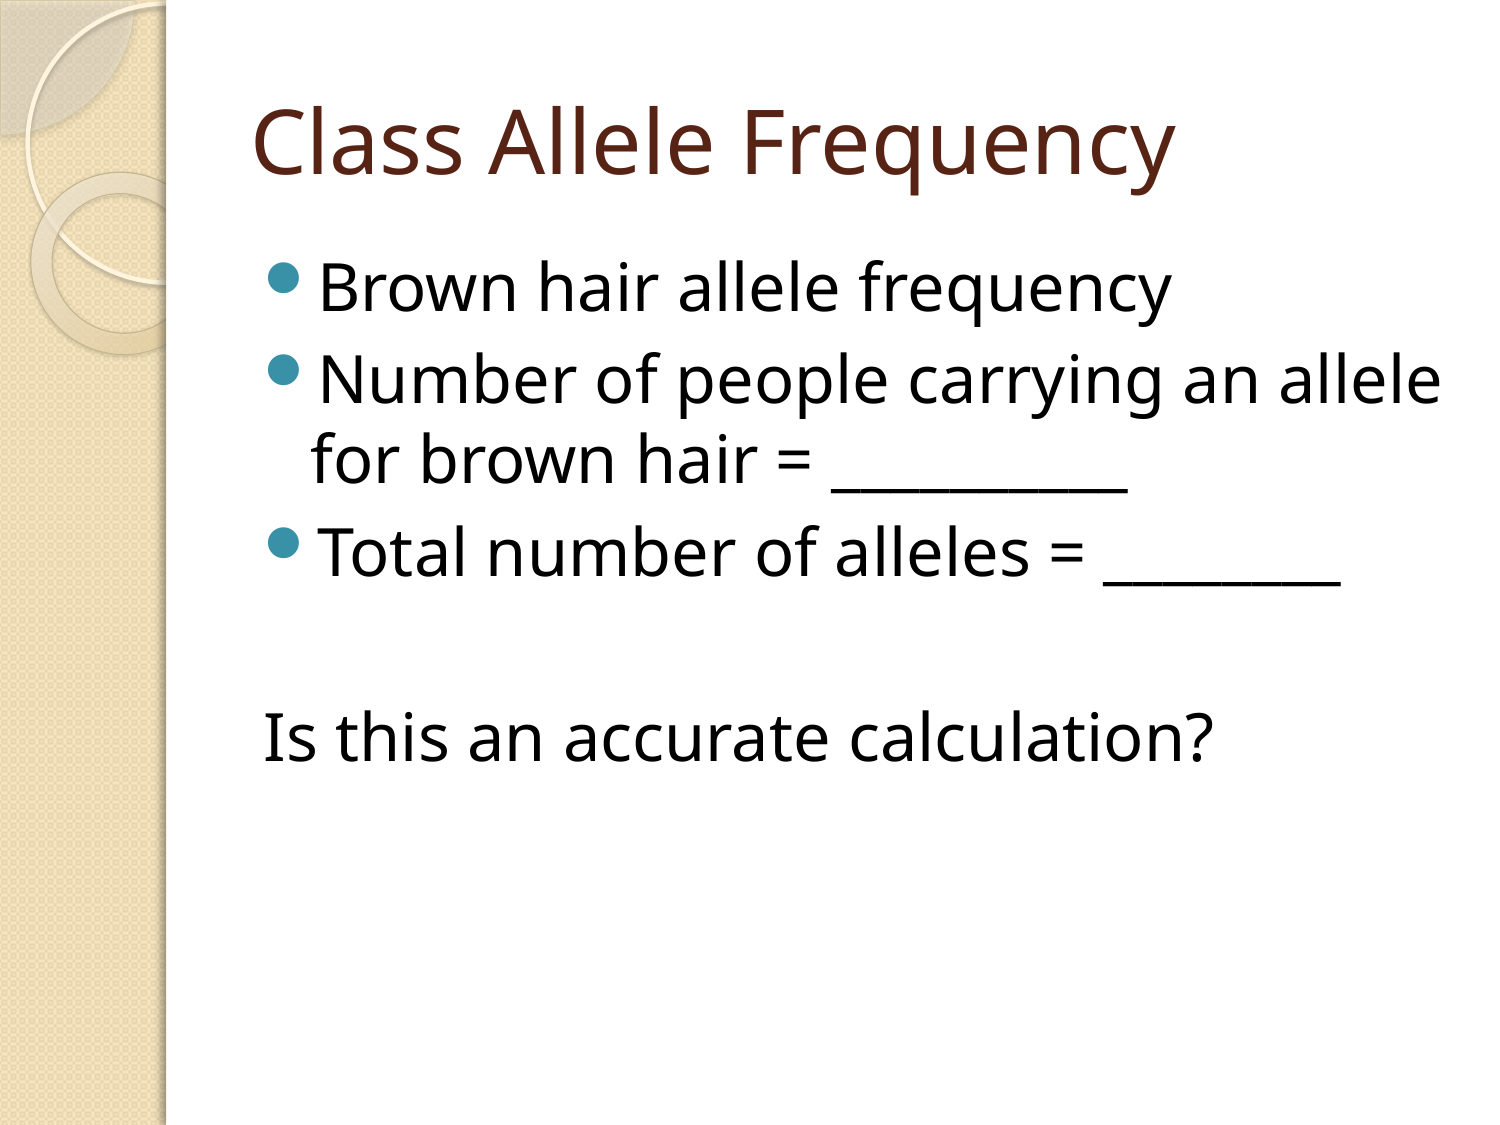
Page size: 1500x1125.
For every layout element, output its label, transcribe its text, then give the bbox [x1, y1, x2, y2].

title Class Allele Frequency [235, 45, 1466, 233]
list Brown hair allele frequency Number of people carrying an allele for brown hair = __________ Total number of alleles = ________ Is this an accurate calculation? [235, 237, 1466, 1025]
